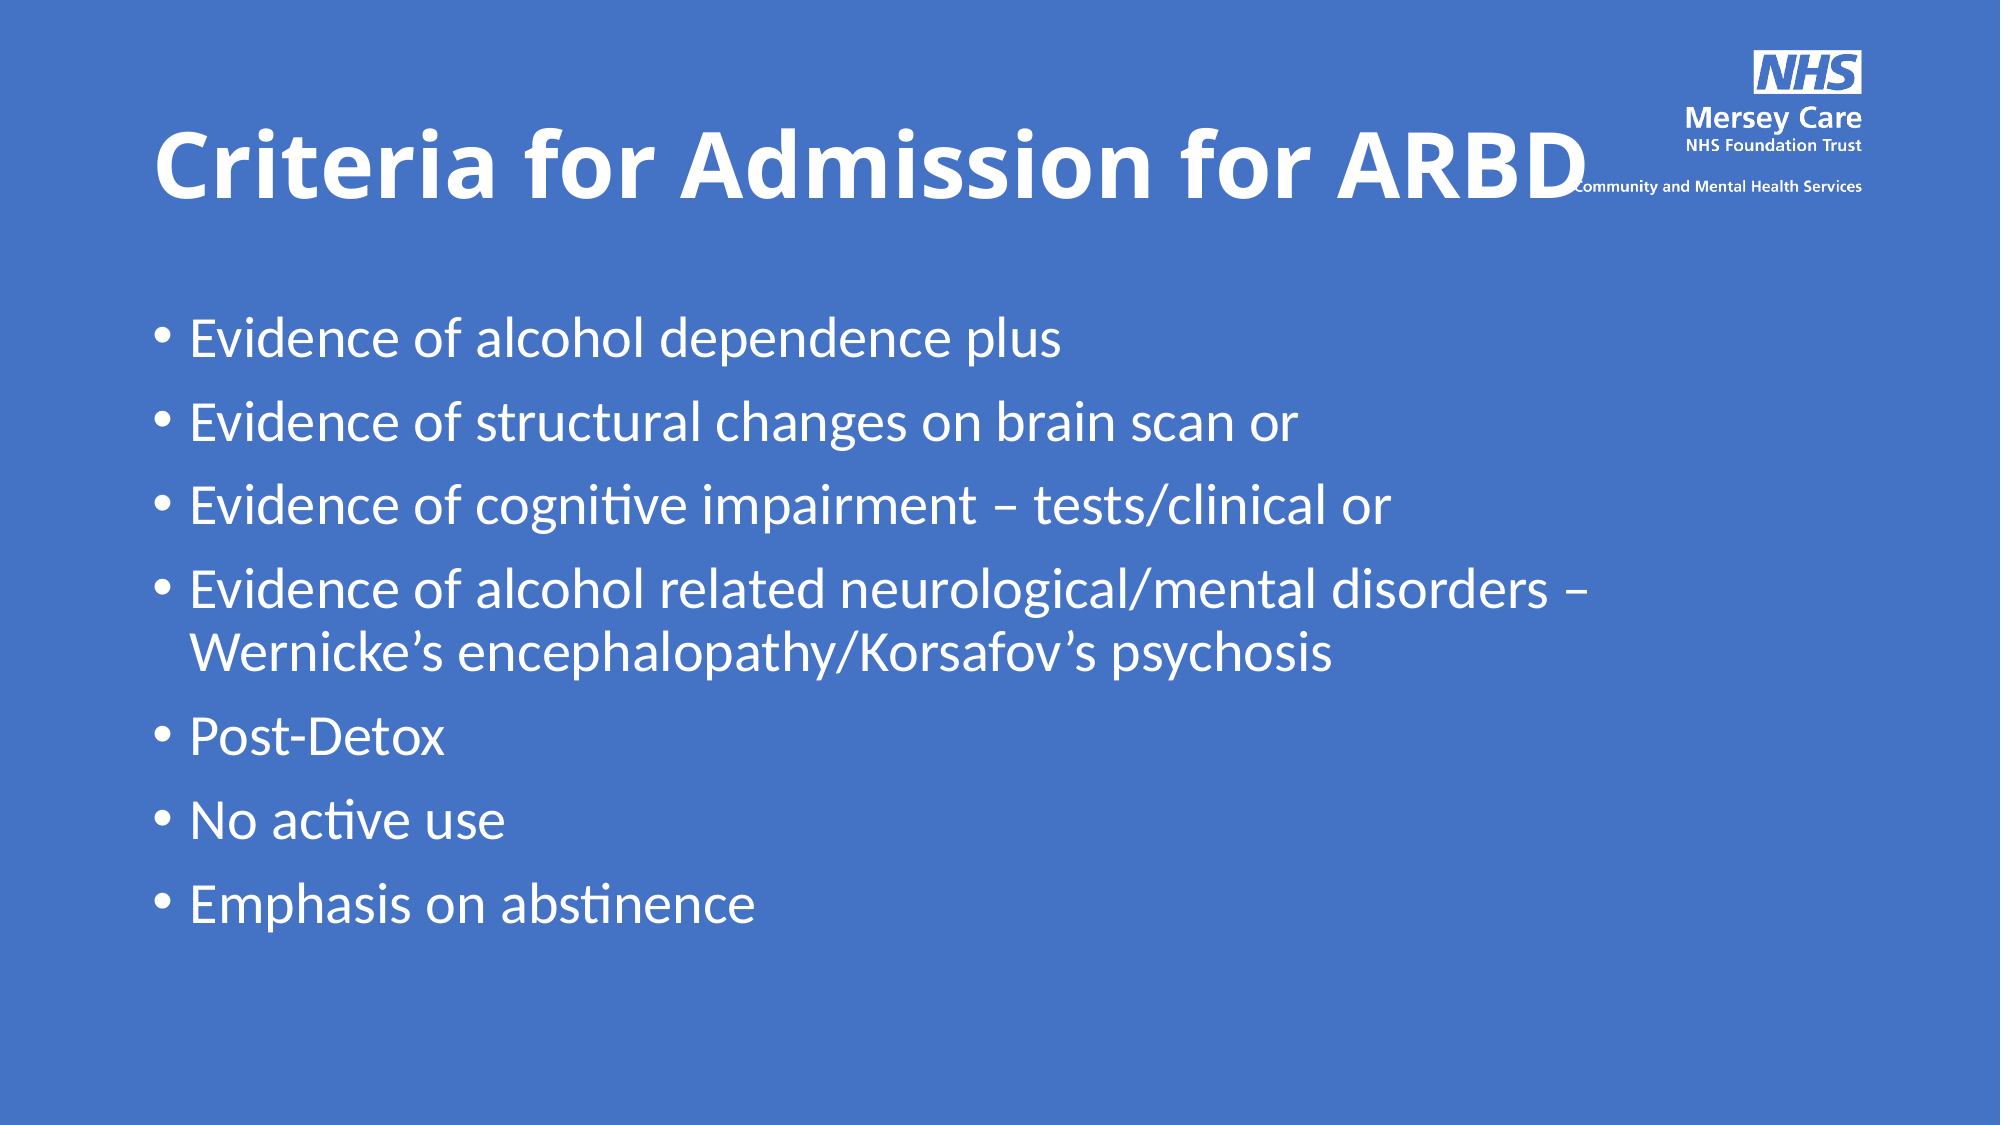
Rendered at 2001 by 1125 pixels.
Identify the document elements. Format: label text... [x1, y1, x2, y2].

list Evidence of alcohol dependence plus Evidence of structural changes on brain scan or Evidence of cognitive impairment – tests/clinical or Evidence of alcohol related neurological/mental disorders – Wernicke’s encephalopathy/Korsafov’s psychosis Post-Detox No active use Emphasis on abstinence [137, 299, 1863, 1014]
title Criteria for Admission for ARBD [137, 59, 1863, 278]
picture [1573, 50, 1862, 196]
